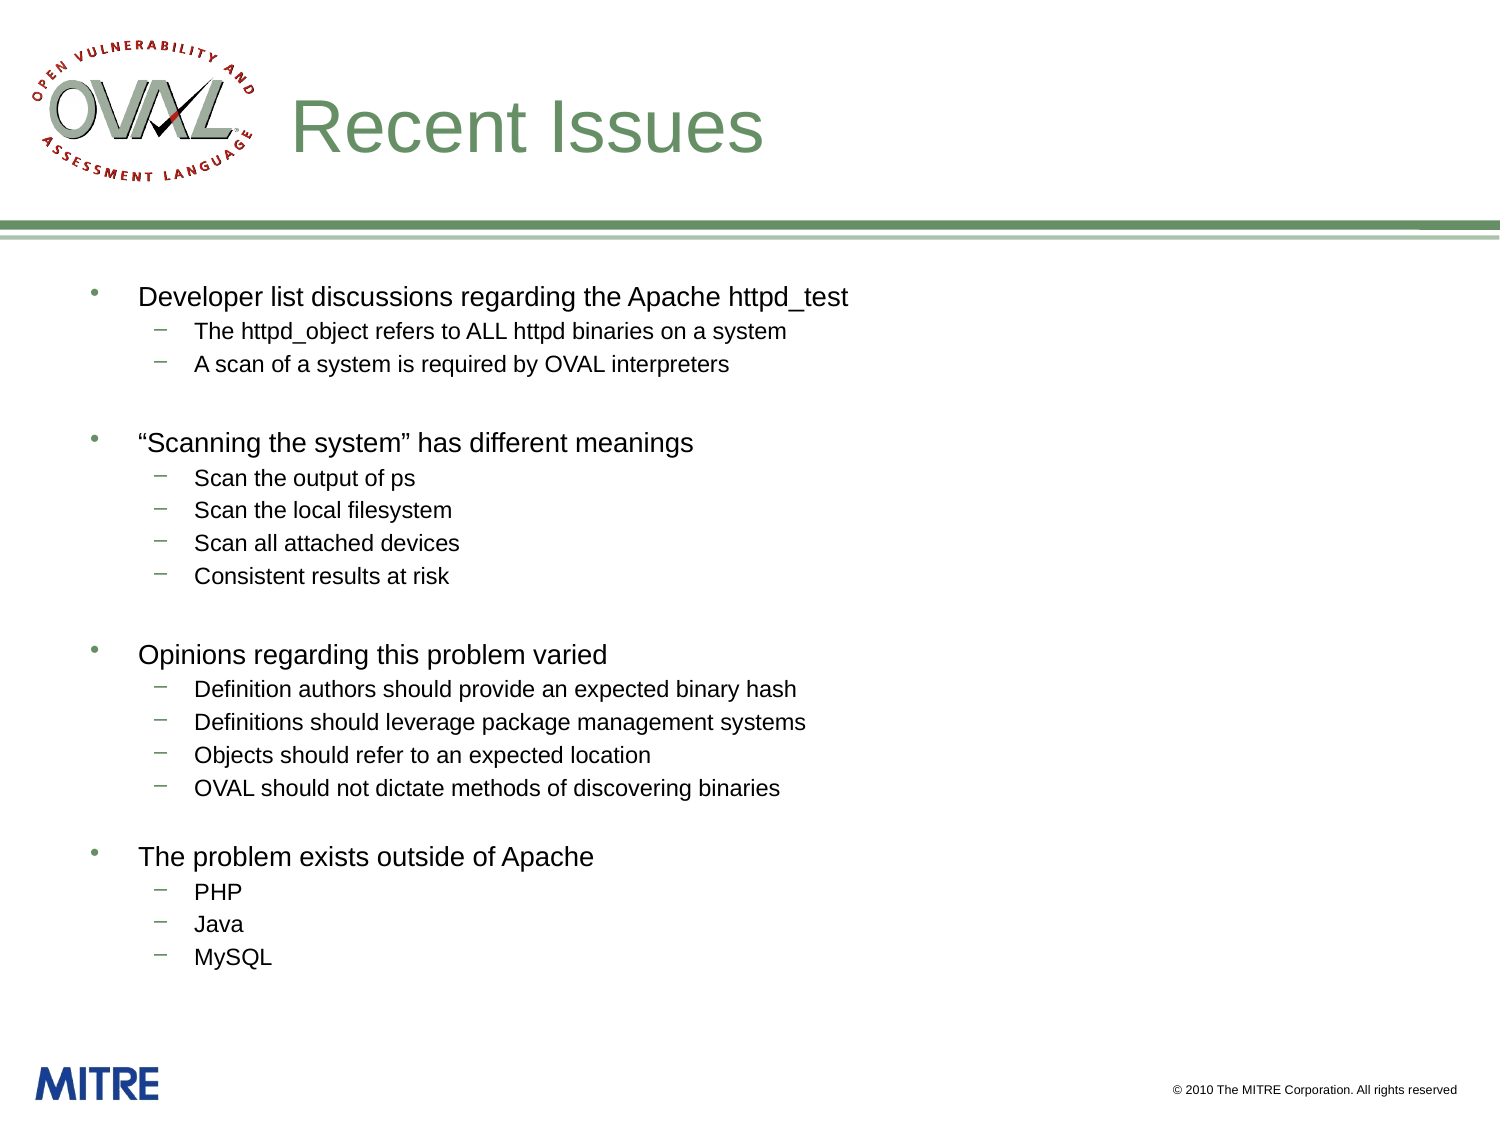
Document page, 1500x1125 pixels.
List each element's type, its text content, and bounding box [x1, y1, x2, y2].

title Recent Issues [274, 44, 1438, 201]
picture [30, 1064, 163, 1106]
picture [0, 0, 313, 238]
list Developer list discussions regarding the Apache httpd_test The httpd_object refers to ALL httpd binaries on a system A scan of a system is required by OVAL interpreters “Scanning the system” has different meanings Scan the output of ps Scan the local filesystem Scan all attached devices Consistent results at risk Opinions regarding this problem varied Definition authors should provide an expected binary hash Definitions should leverage package management systems Objects should refer to an expected location OVAL should not dictate methods of discovering binaries The problem exists outside of Apache PHP Java MySQL [74, 271, 1426, 990]
